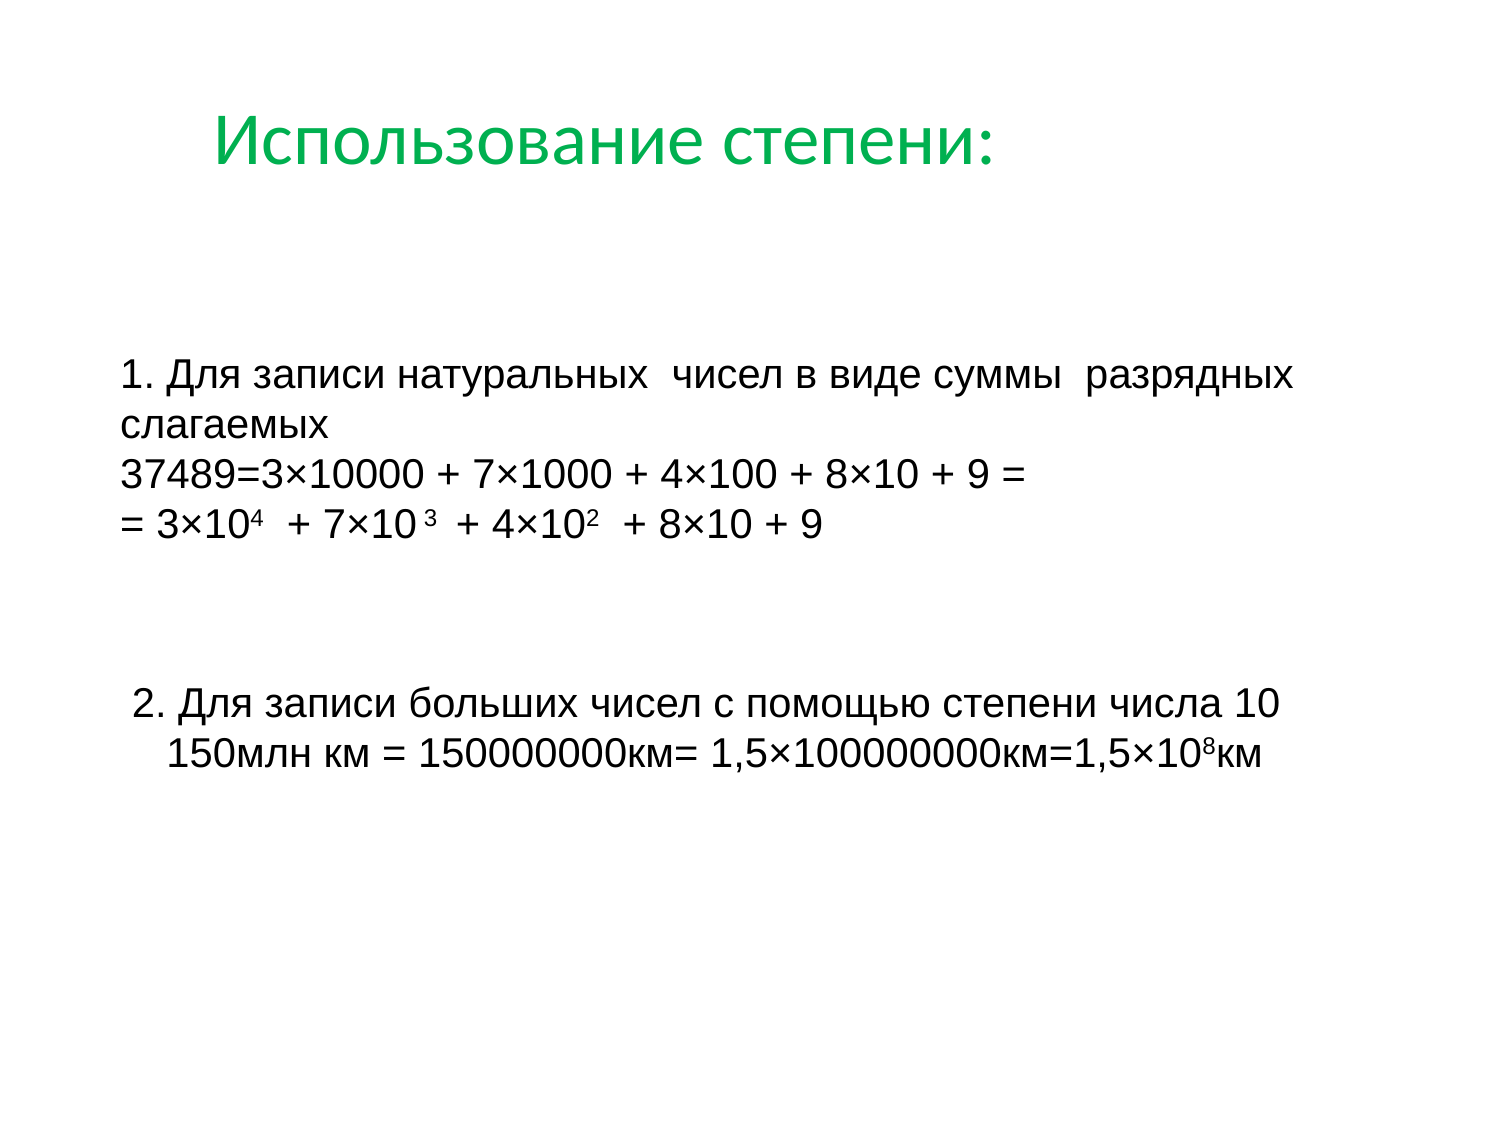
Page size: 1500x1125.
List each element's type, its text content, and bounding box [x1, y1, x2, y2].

text_box 2. Для записи больших чисел с помощью степени числа 10 150млн км = 150000000км= 1,5×100000000км=1,5×108км [117, 667, 1348, 783]
text_box Использование степени: [199, 81, 1278, 187]
text_box 1. Для записи натуральных чисел в виде суммы разрядных слагаемых 37489=3×10000 + 7×1000 + 4×100 + 8×10 + 9 = = 3×104 + 7×10 3 + 4×102 + 8×10 + 9 [105, 339, 1313, 555]
